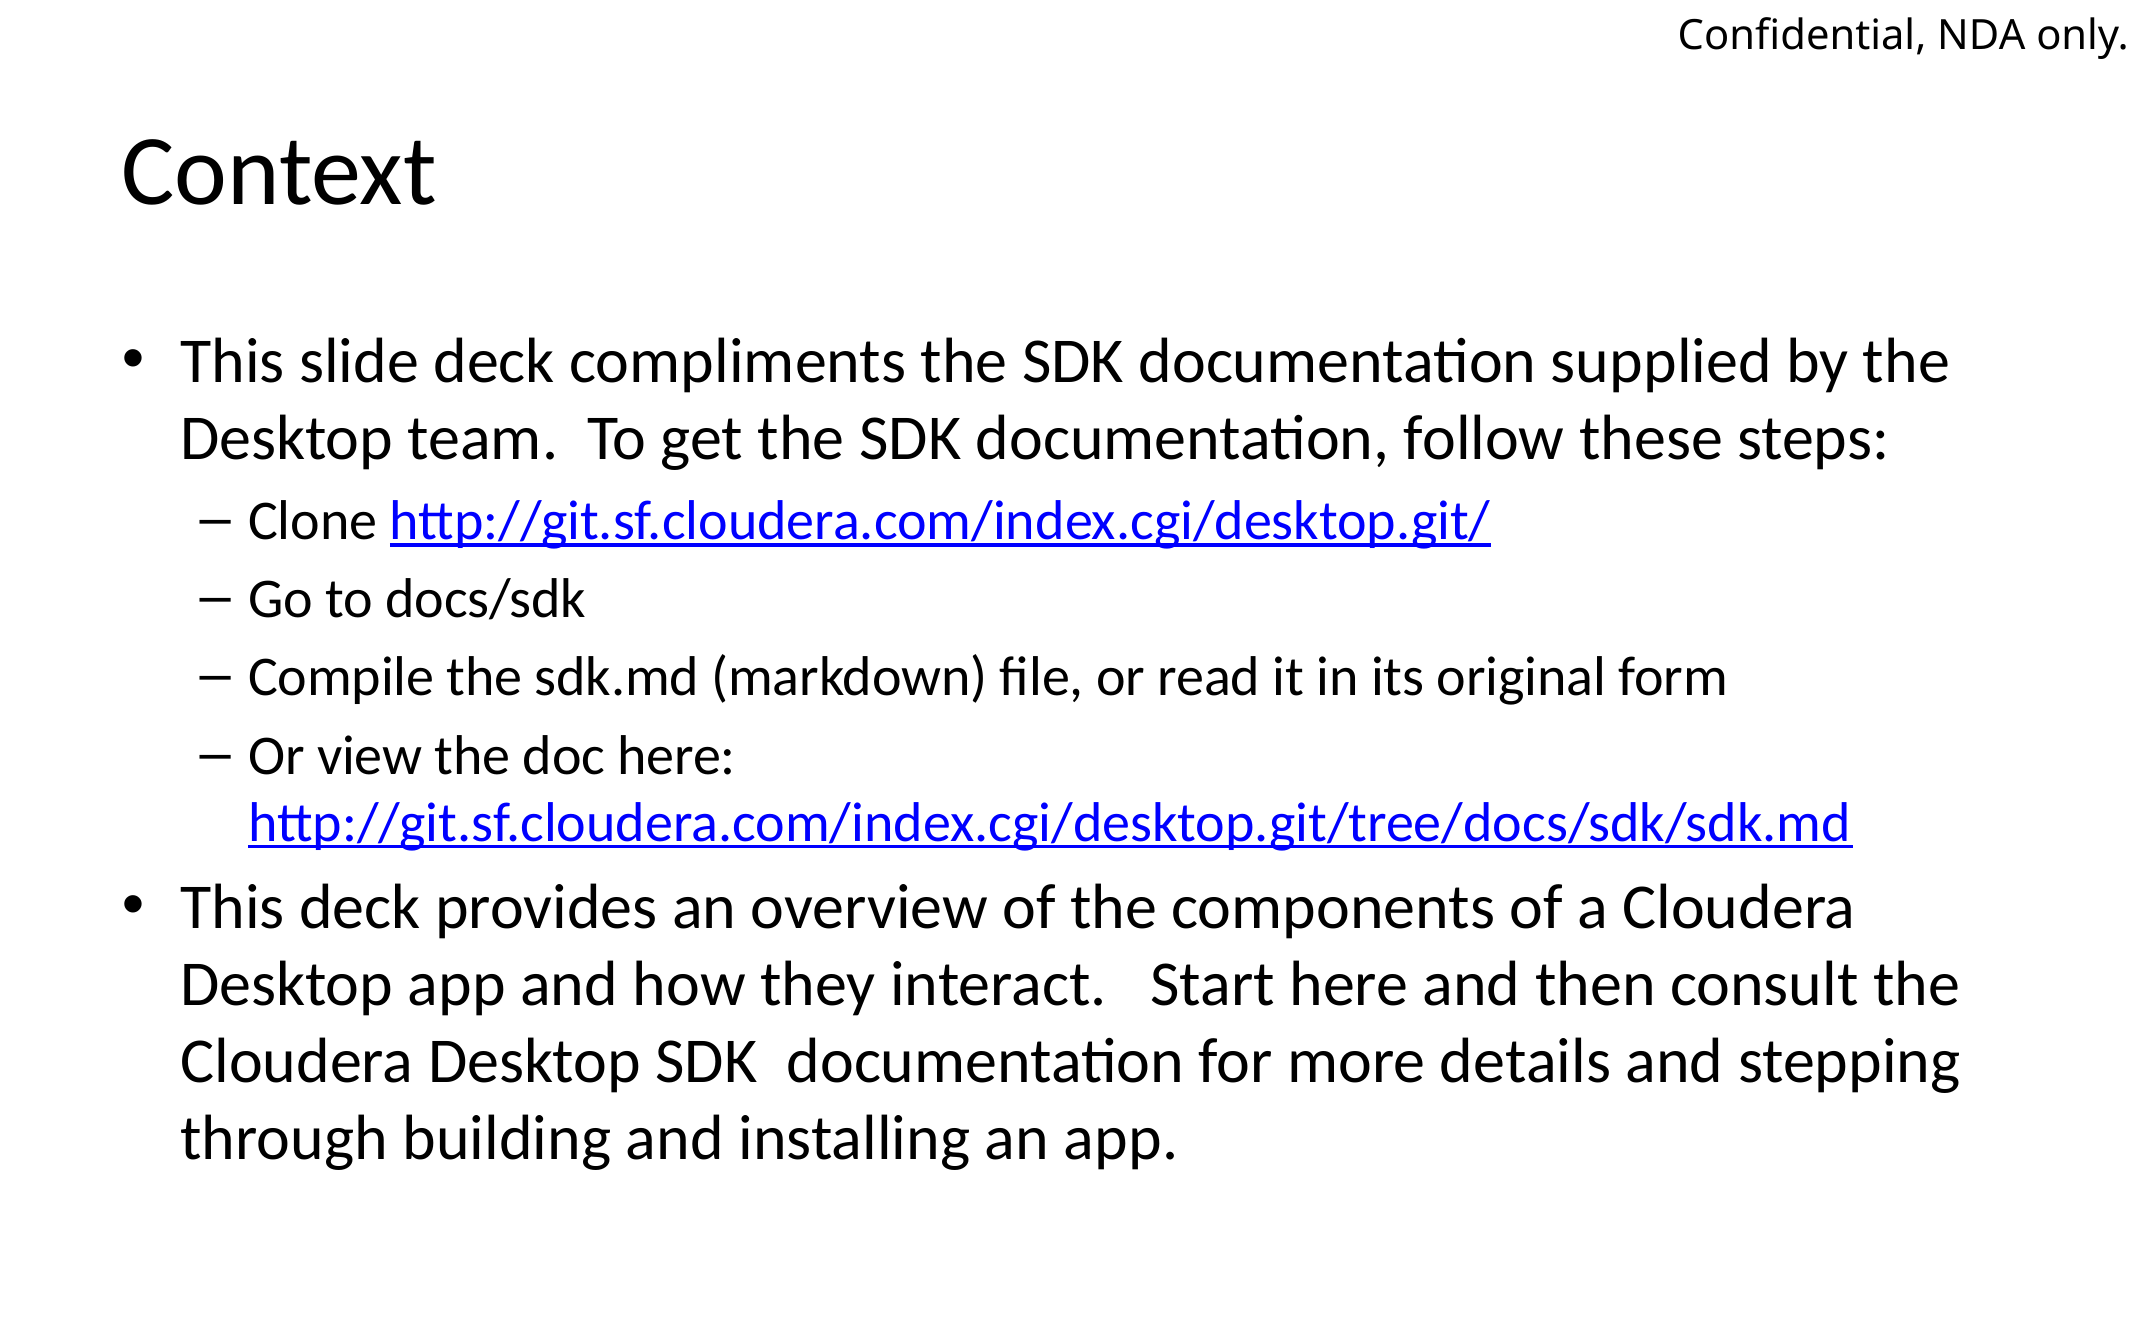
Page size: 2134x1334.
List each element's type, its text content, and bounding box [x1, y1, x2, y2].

list This slide deck compliments the SDK documentation supplied by the Desktop team. To get the SDK documentation, follow these steps: Clone http://git.sf.cloudera.com/index.cgi/desktop.git/ Go to docs/sdk Compile the sdk.md (markdown) file, or read it in its original form Or view the doc here: http://git.sf.cloudera.com/index.cgi/desktop.git/tree/docs/sdk/sdk.md This deck provides an overview of the components of a Cloudera Desktop app and how they interact. Start here and then consult the Cloudera Desktop SDK documentation for more details and stepping through building and installing an app. [106, 311, 2027, 1192]
title Context [106, 53, 2027, 276]
